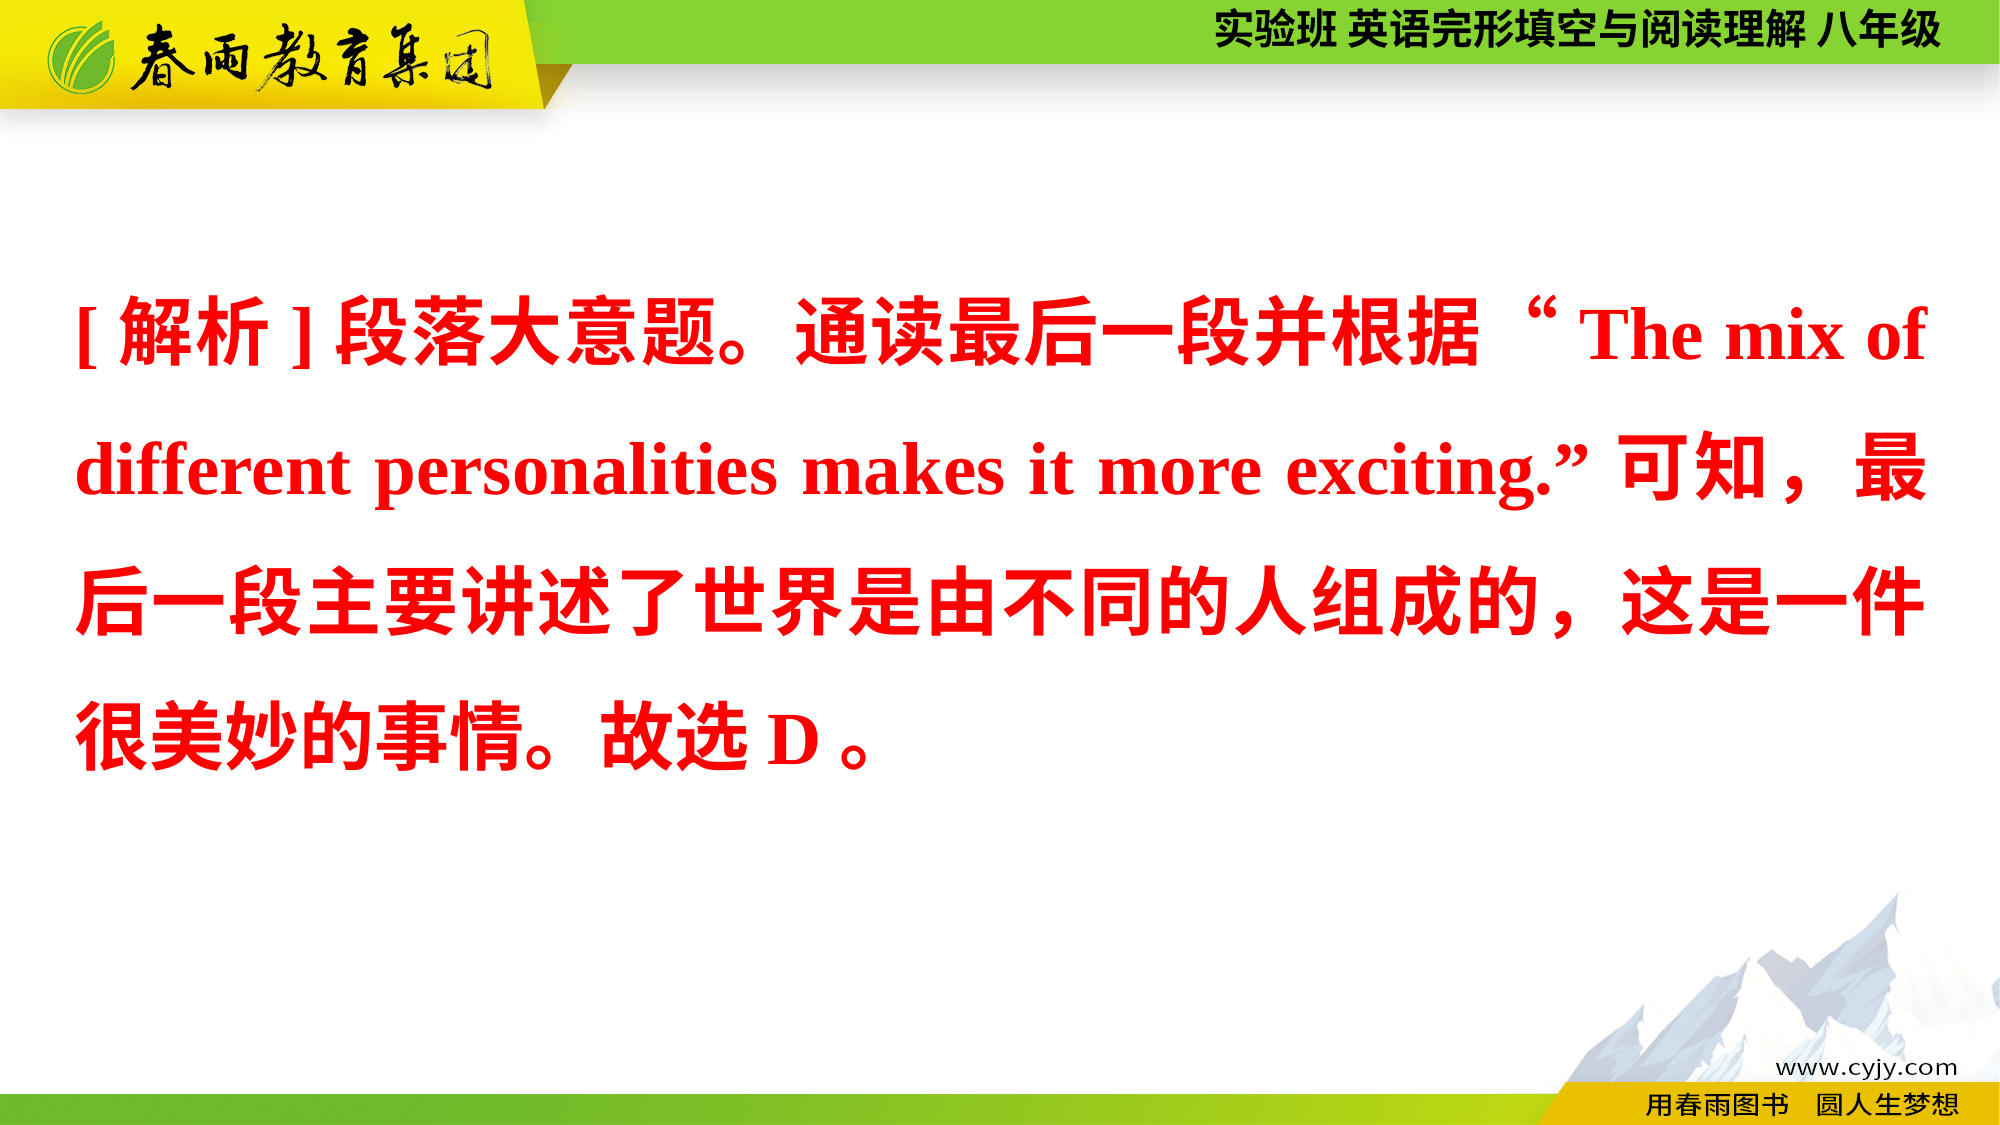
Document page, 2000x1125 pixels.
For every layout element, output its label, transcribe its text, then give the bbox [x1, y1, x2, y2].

picture [0, 0, 2000, 1125]
list [解析]段落大意题。通读最后一段并根据“The mix of different personalities makes it more exciting.”可知，最后一段主要讲述了世界是由不同的人组成的，这是一件很美妙的事情。故选D。 [59, 231, 1944, 776]
